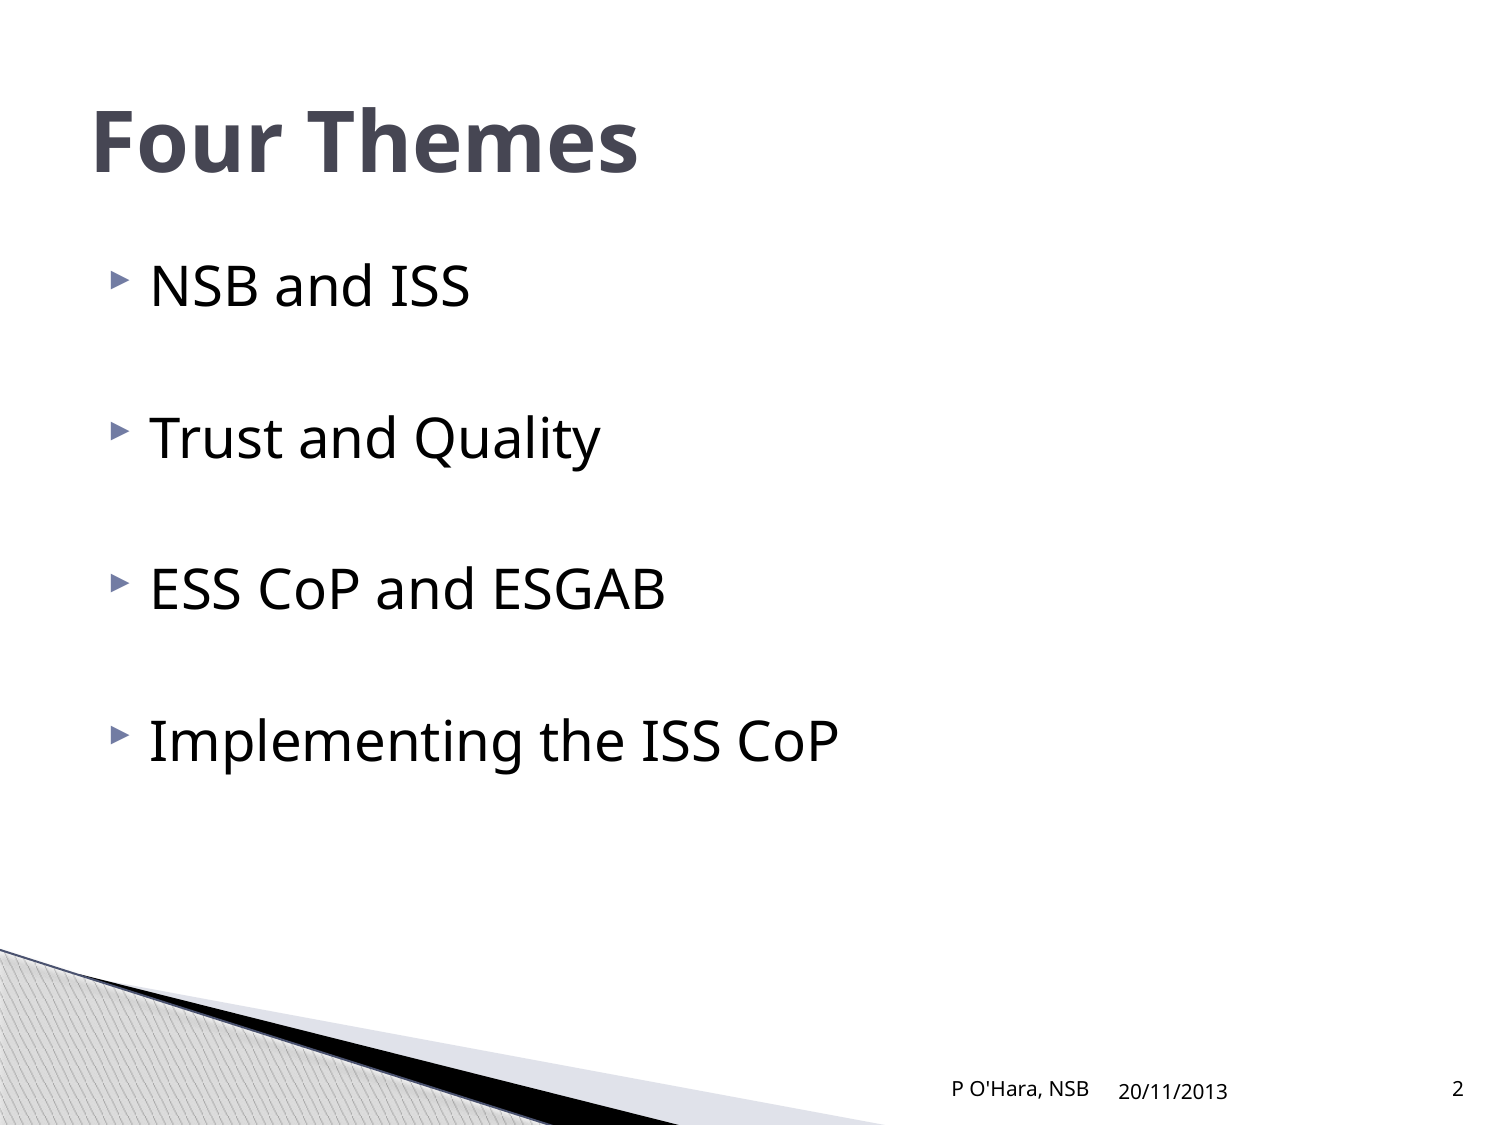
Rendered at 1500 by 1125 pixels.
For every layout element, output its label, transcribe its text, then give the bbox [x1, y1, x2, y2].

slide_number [1105, 1051, 1418, 1112]
list NSB and ISS Trust and Quality ESS CoP and ESGAB Implementing the ISS CoP [75, 243, 1425, 986]
footer P O'Hara, NSB [718, 1051, 1105, 1112]
slide_number 2 [1418, 1051, 1479, 1112]
title Four Themes [75, 45, 1425, 233]
